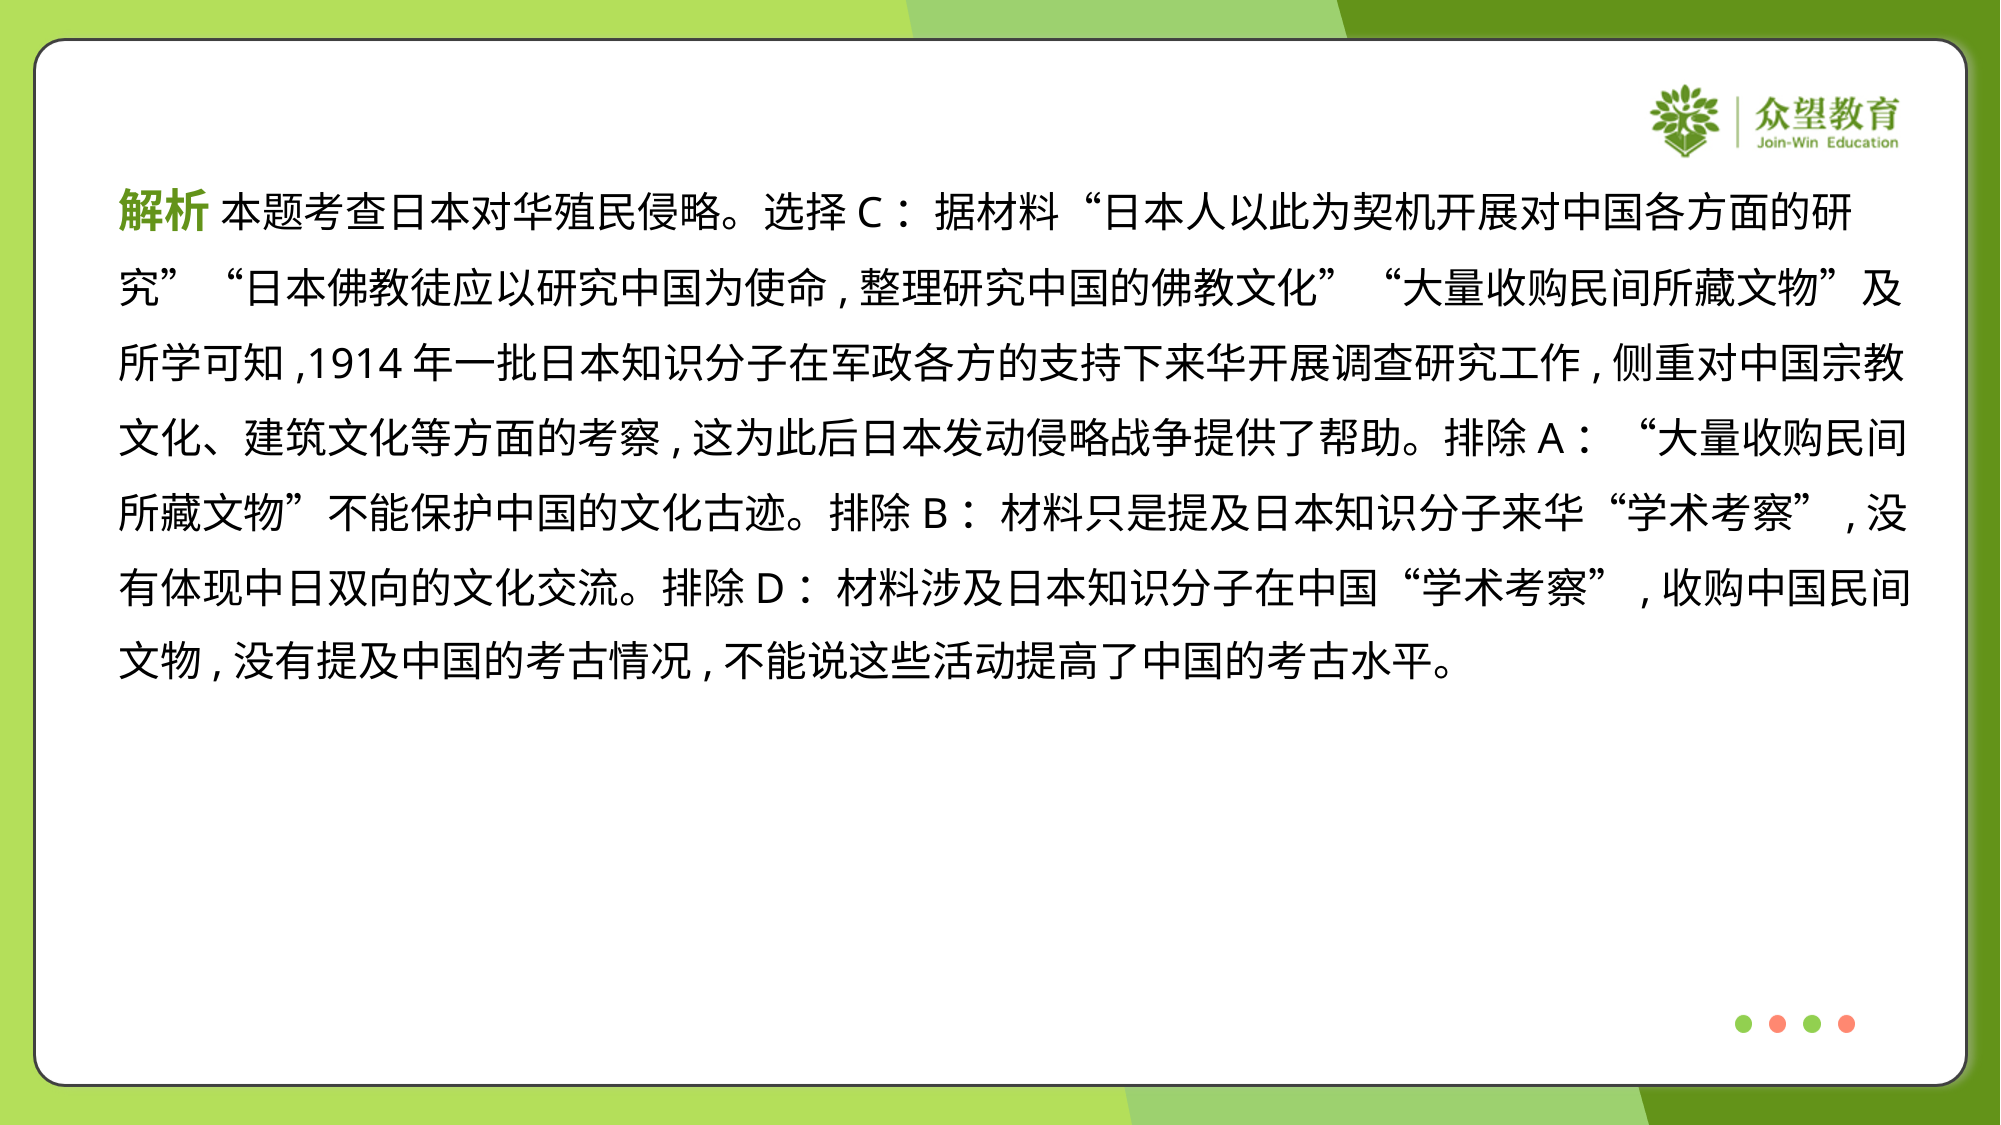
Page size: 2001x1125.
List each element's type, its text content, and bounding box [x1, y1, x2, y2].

picture [0, 0, 2000, 1125]
text_box 解析 本题考查日本对华殖民侵略。选择C：据材料“日本人以此为契机开展对中国各方面的研 究”“日本佛教徒应以研究中国为使命,整理研究中国的佛教文化”“大量收购民间所藏文物”及 所学可知,1914年一批日本知识分子在军政各方的支持下来华开展调查研究工作,侧重对中国宗教 文化、建筑文化等方面的考察,这为此后日本发动侵略战争提供了帮助。排除A：“大量收购民间 所藏文物”不能保护中国的文化古迹。排除B：材料只是提及日本知识分子来华“学术考察”,没 有体现中日双向的文化交流。排除D：材料涉及日本知识分子在中国“学术考察”,收购中国民间 文物,没有提及中国的考古情况,不能说这些活动提高了中国的考古水平。 [118, 159, 1883, 677]
